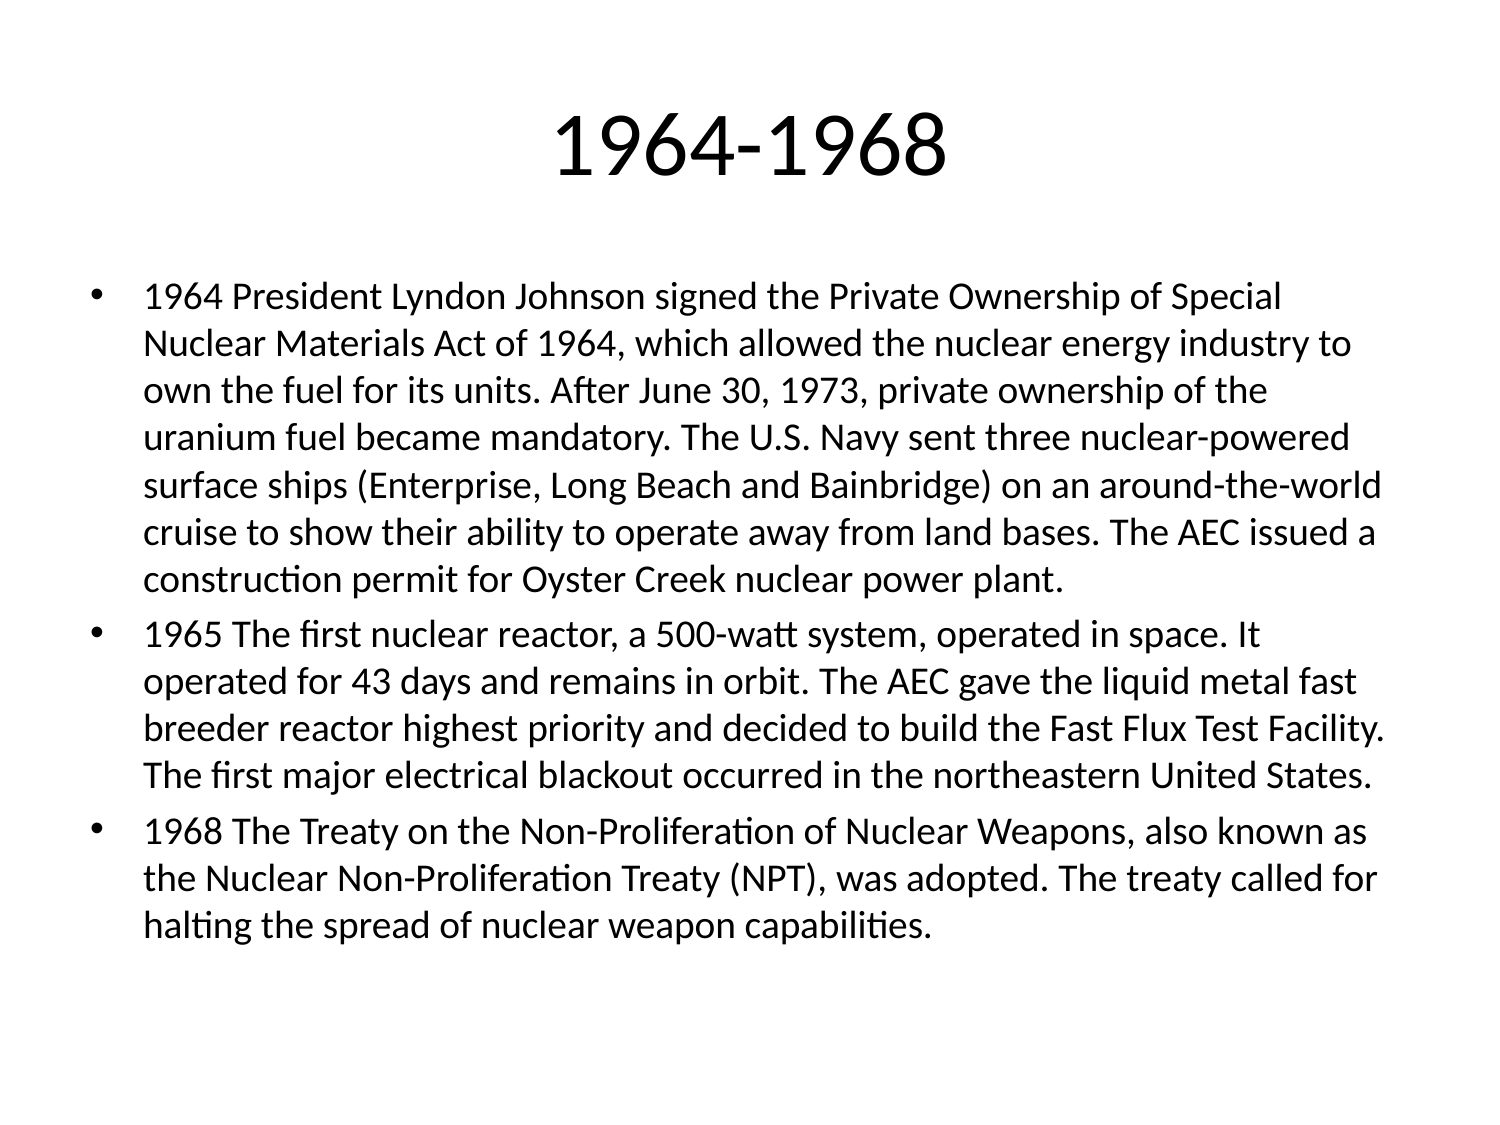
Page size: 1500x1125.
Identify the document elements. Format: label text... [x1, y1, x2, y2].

list 1964 President Lyndon Johnson signed the Private Ownership of Special Nuclear Materials Act of 1964, which allowed the nuclear energy industry to own the fuel for its units. After June 30, 1973, private ownership of the uranium fuel became mandatory. The U.S. Navy sent three nuclear-powered surface ships (Enterprise, Long Beach and Bainbridge) on an around-the-world cruise to show their ability to operate away from land bases. The AEC issued a construction permit for Oyster Creek nuclear power plant. 1965 The first nuclear reactor, a 500-watt system, operated in space. It operated for 43 days and remains in orbit. The AEC gave the liquid metal fast breeder reactor highest priority and decided to build the Fast Flux Test Facility. The first major electrical blackout occurred in the northeastern United States. 1968 The Treaty on the Non-Proliferation of Nuclear Weapons, also known as the Nuclear Non-Proliferation Treaty (NPT), was adopted. The treaty called for halting the spread of nuclear weapon capabilities. [75, 262, 1425, 1005]
title 1964-1968 [75, 45, 1425, 233]
